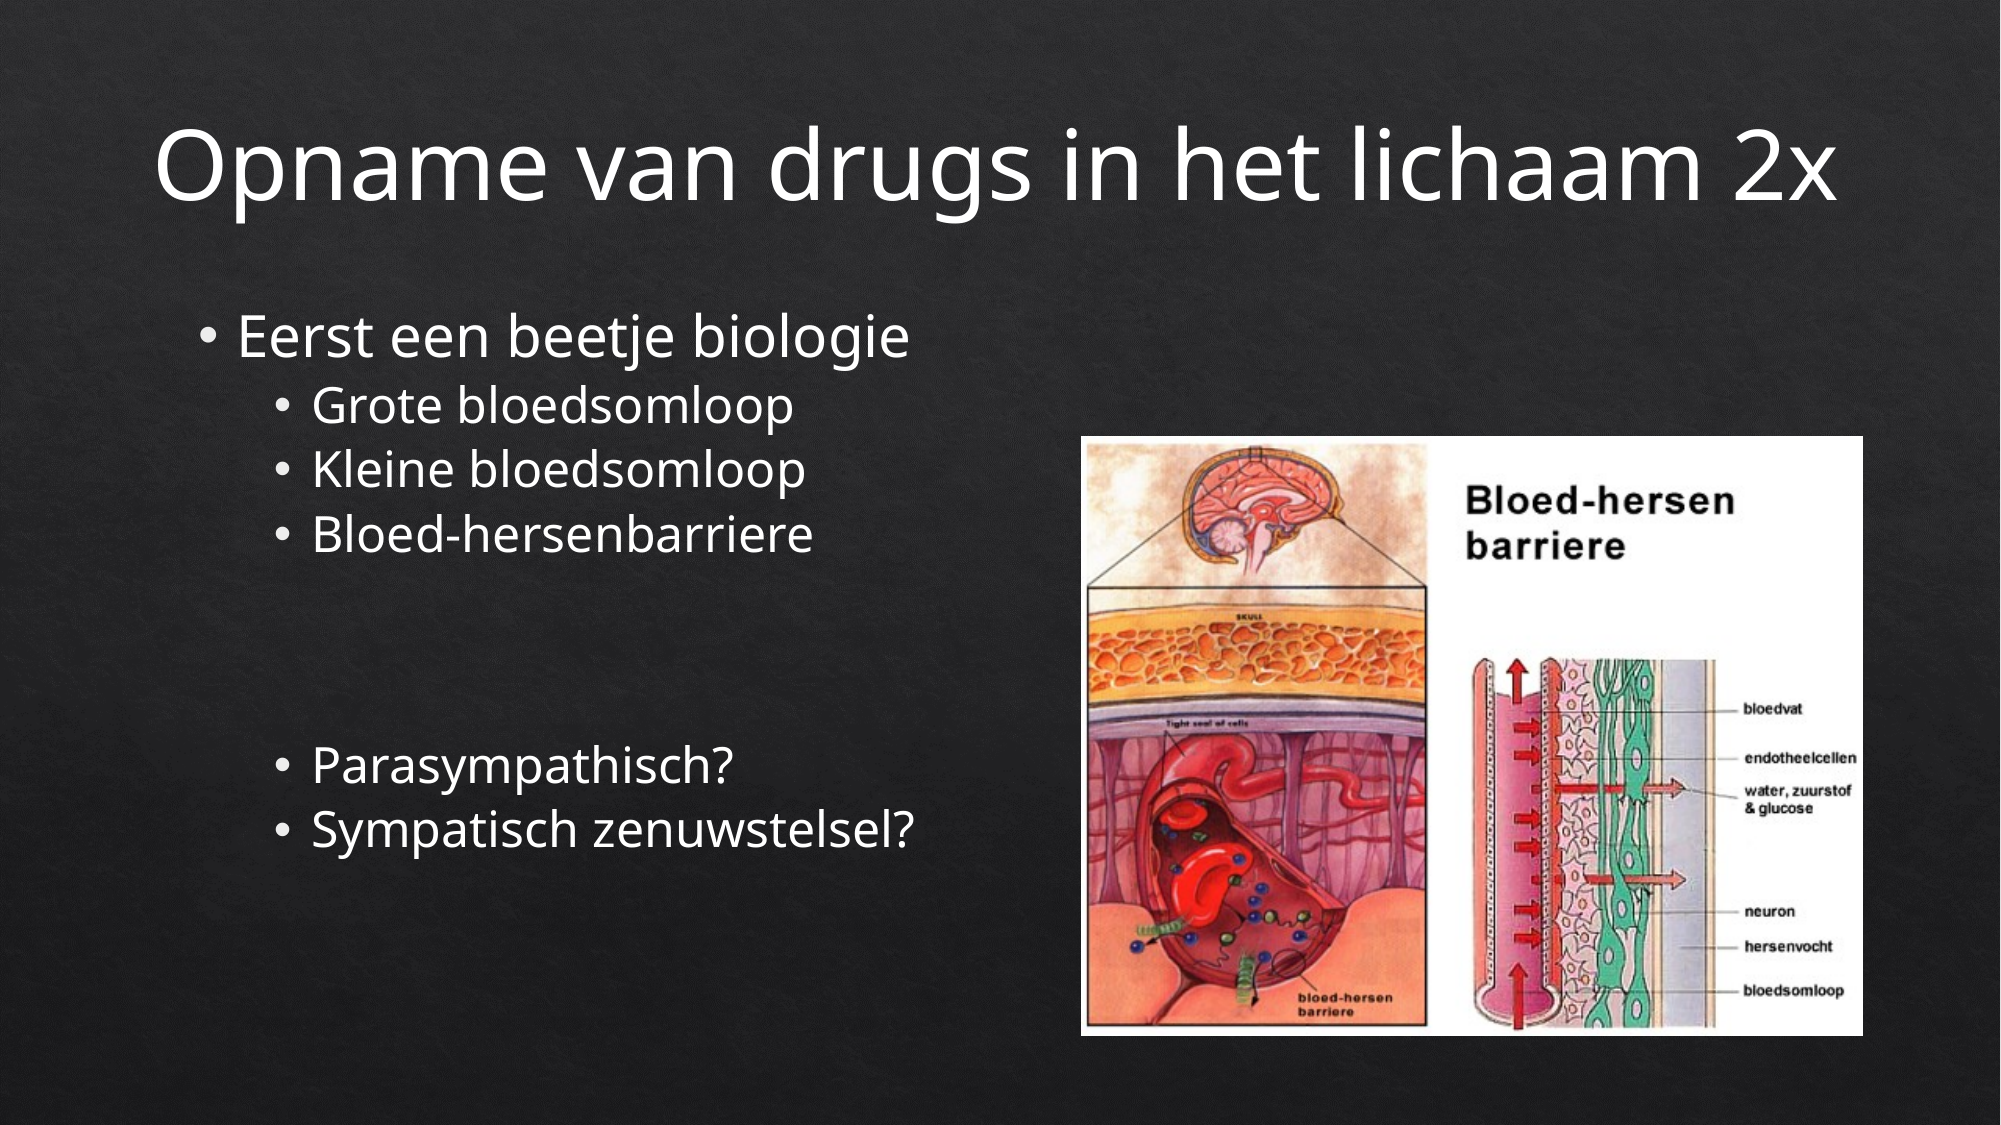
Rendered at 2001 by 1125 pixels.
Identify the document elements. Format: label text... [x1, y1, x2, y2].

picture [0, 0, 2001, 1125]
title Opname van drugs in het lichaam 2x [137, 59, 1863, 278]
list Eerst een beetje biologie Grote bloedsomloop Kleine bloedsomloop Bloed-hersenbarriere Parasympathisch? Sympatisch zenuwstelsel? [183, 299, 1863, 1014]
